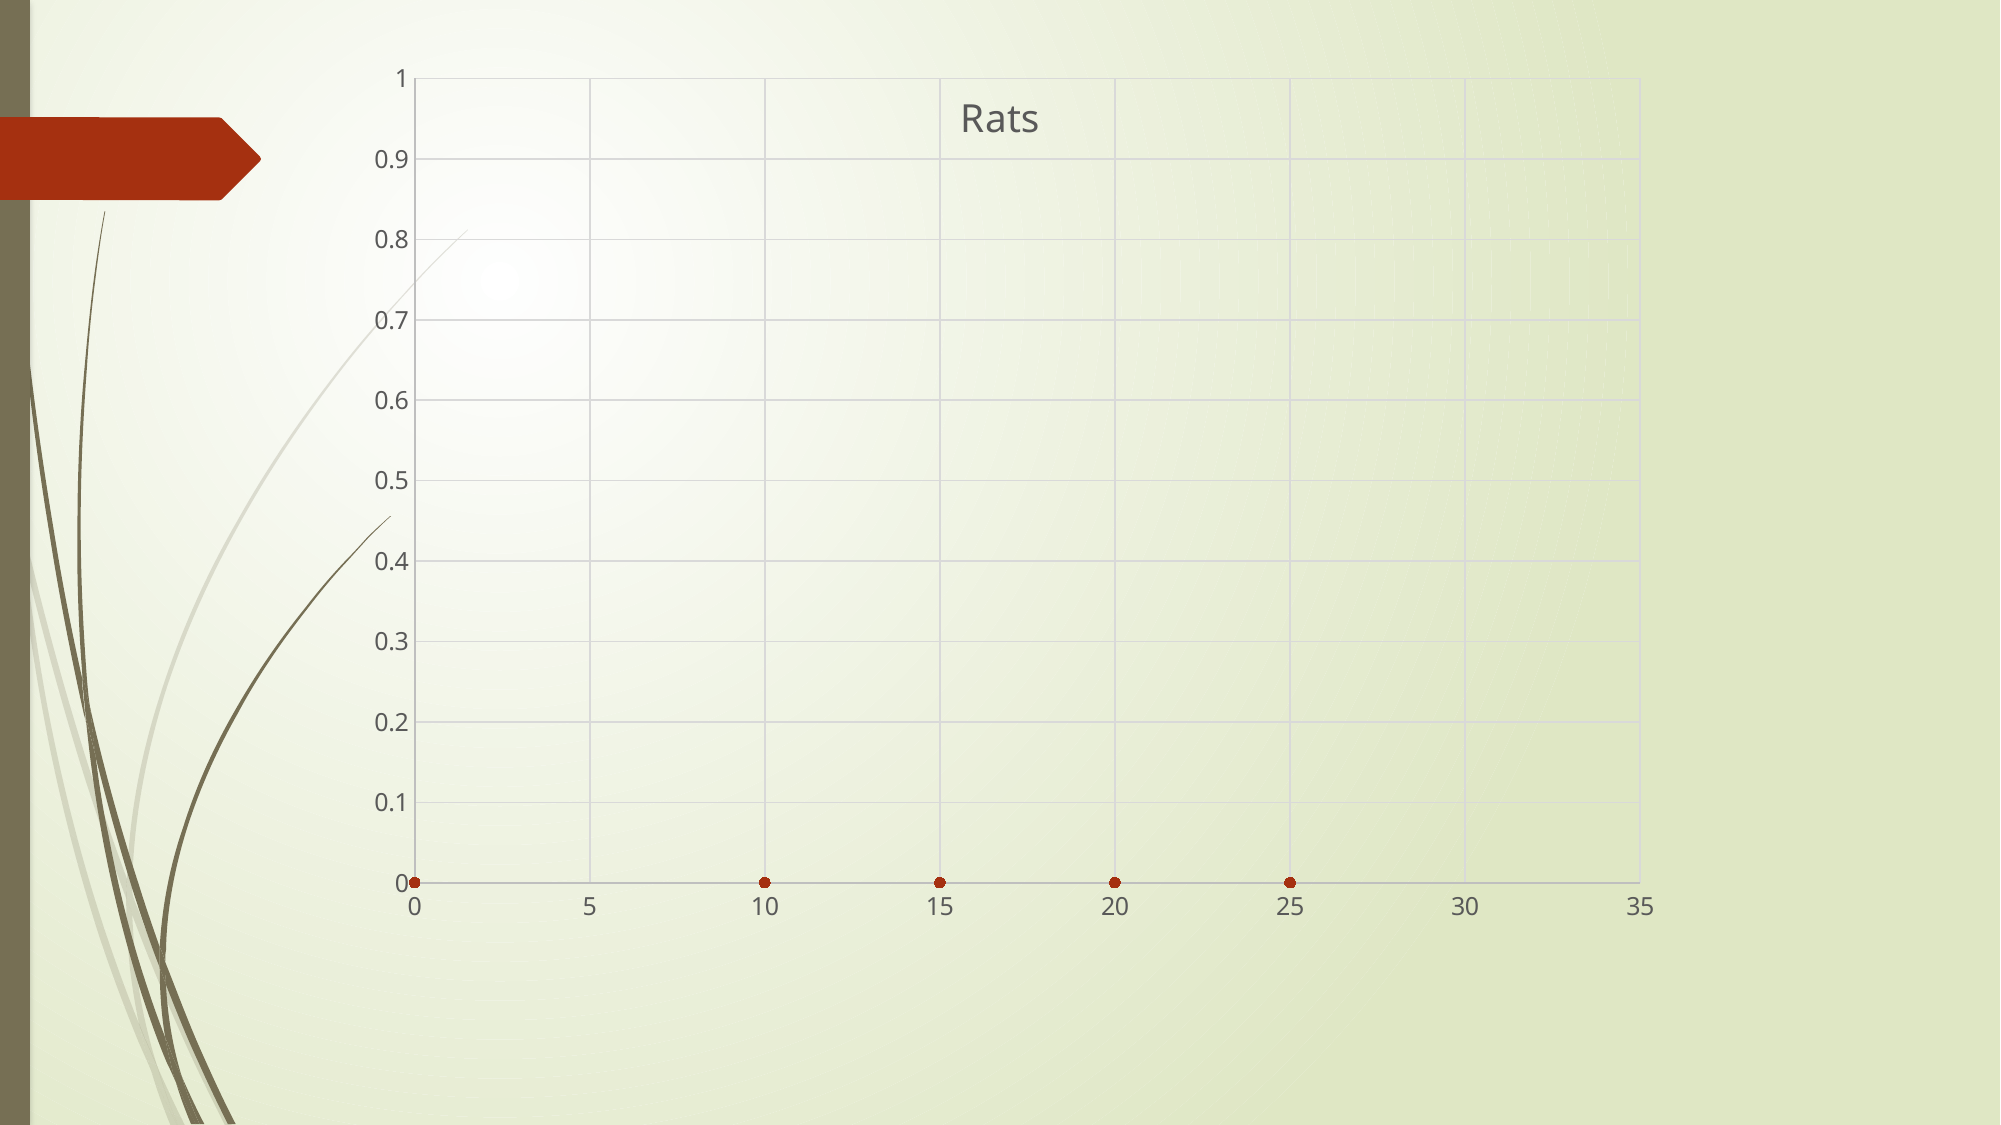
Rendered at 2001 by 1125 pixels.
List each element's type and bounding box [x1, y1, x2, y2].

chart [332, 51, 1667, 1008]
